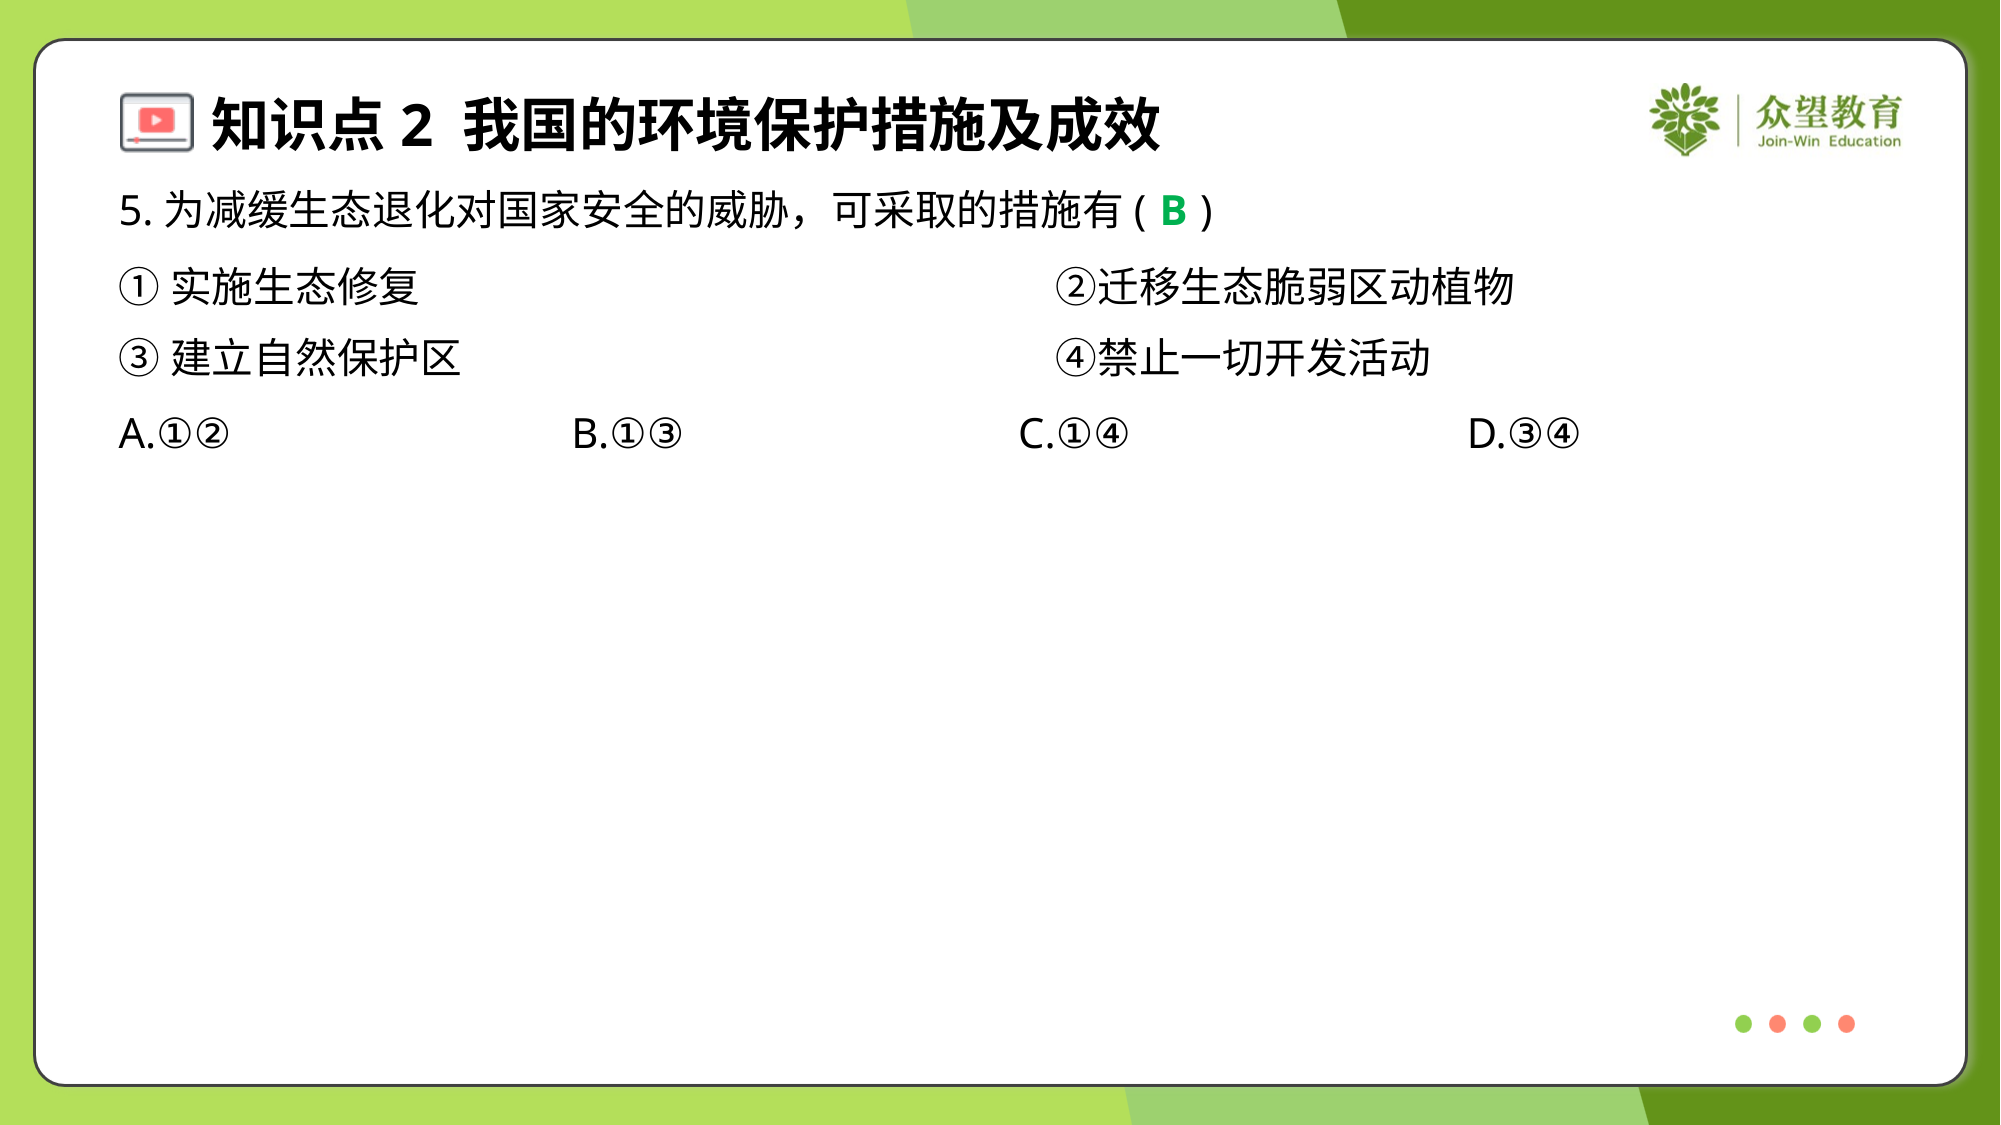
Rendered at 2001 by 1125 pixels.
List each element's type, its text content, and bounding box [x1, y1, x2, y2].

text_box ①实施生态修复 ②迁移生态脆弱区动植物 ③建立自然保护区 ④禁止一切开发活动 [118, 235, 1883, 374]
text_box 5.为减缓生态退化对国家安全的威胁，可采取的措施有( ) [118, 158, 1144, 226]
picture [0, 0, 2000, 1125]
text_box A.①② B.①③ C.①④ D.③④ [118, 381, 1883, 448]
text_box B [1144, 158, 1203, 226]
text_box 5.为减缓生态退化对国家安全的威胁，可采取的措施有( ) [1203, 158, 1883, 226]
